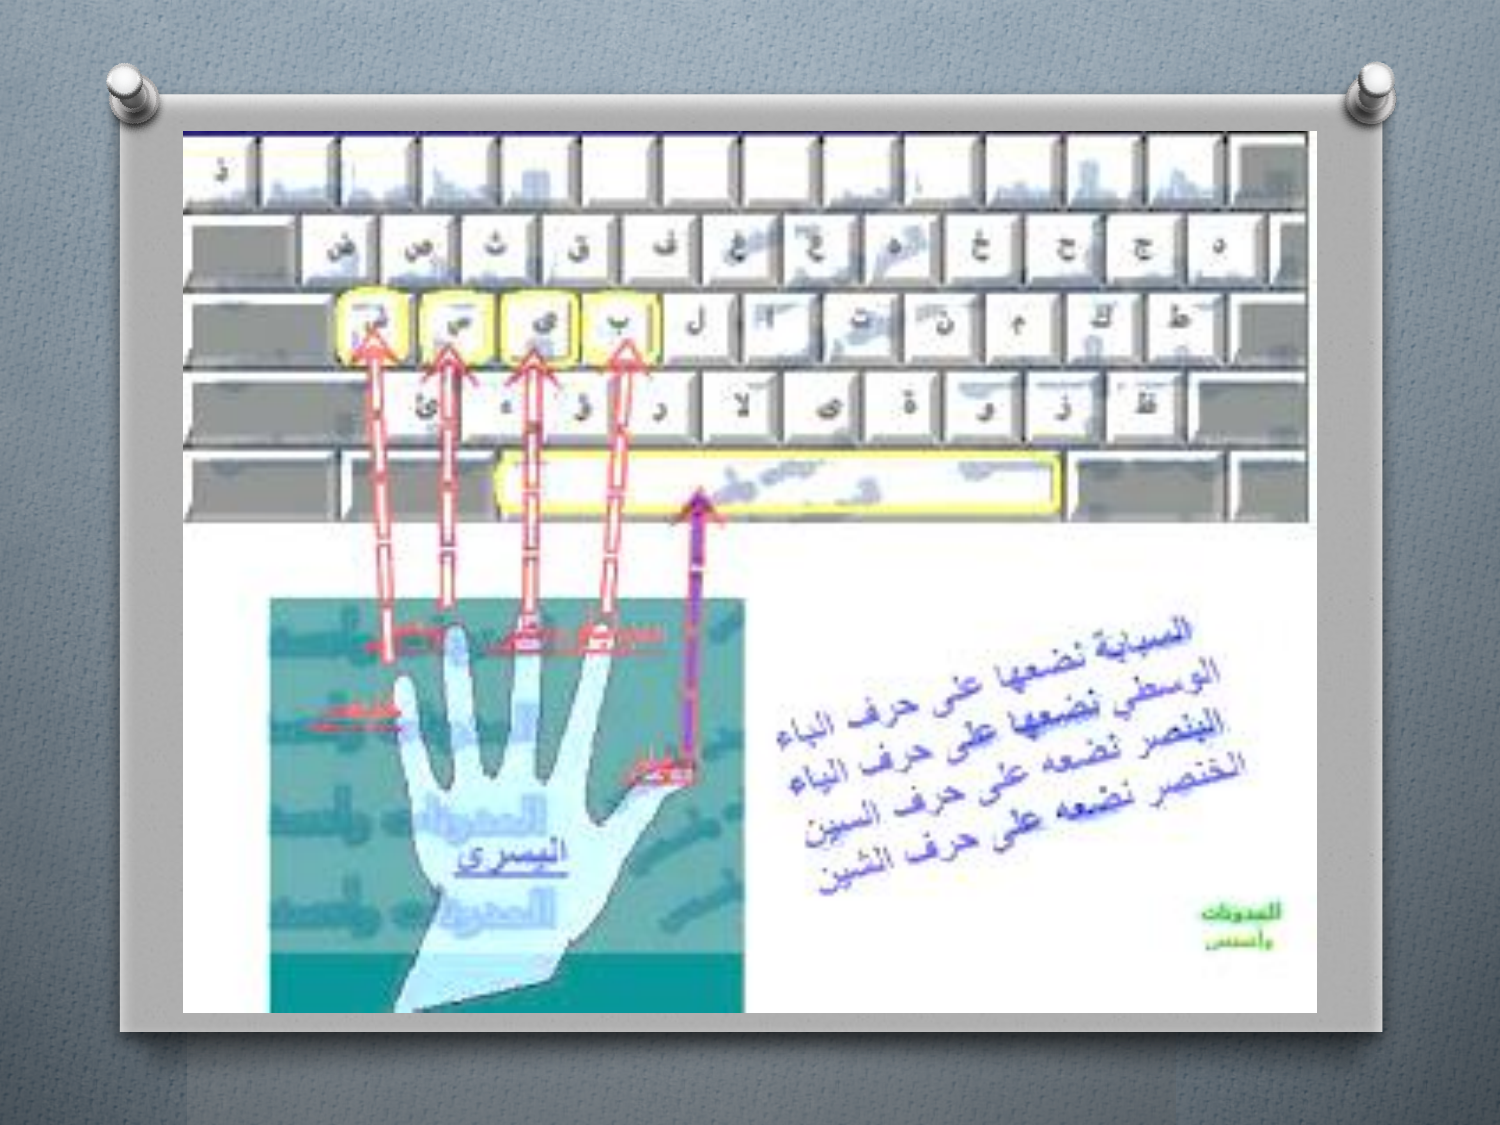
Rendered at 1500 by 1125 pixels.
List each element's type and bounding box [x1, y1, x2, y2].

picture [75, 29, 198, 153]
picture [1317, 35, 1439, 156]
list [182, 131, 1318, 1014]
